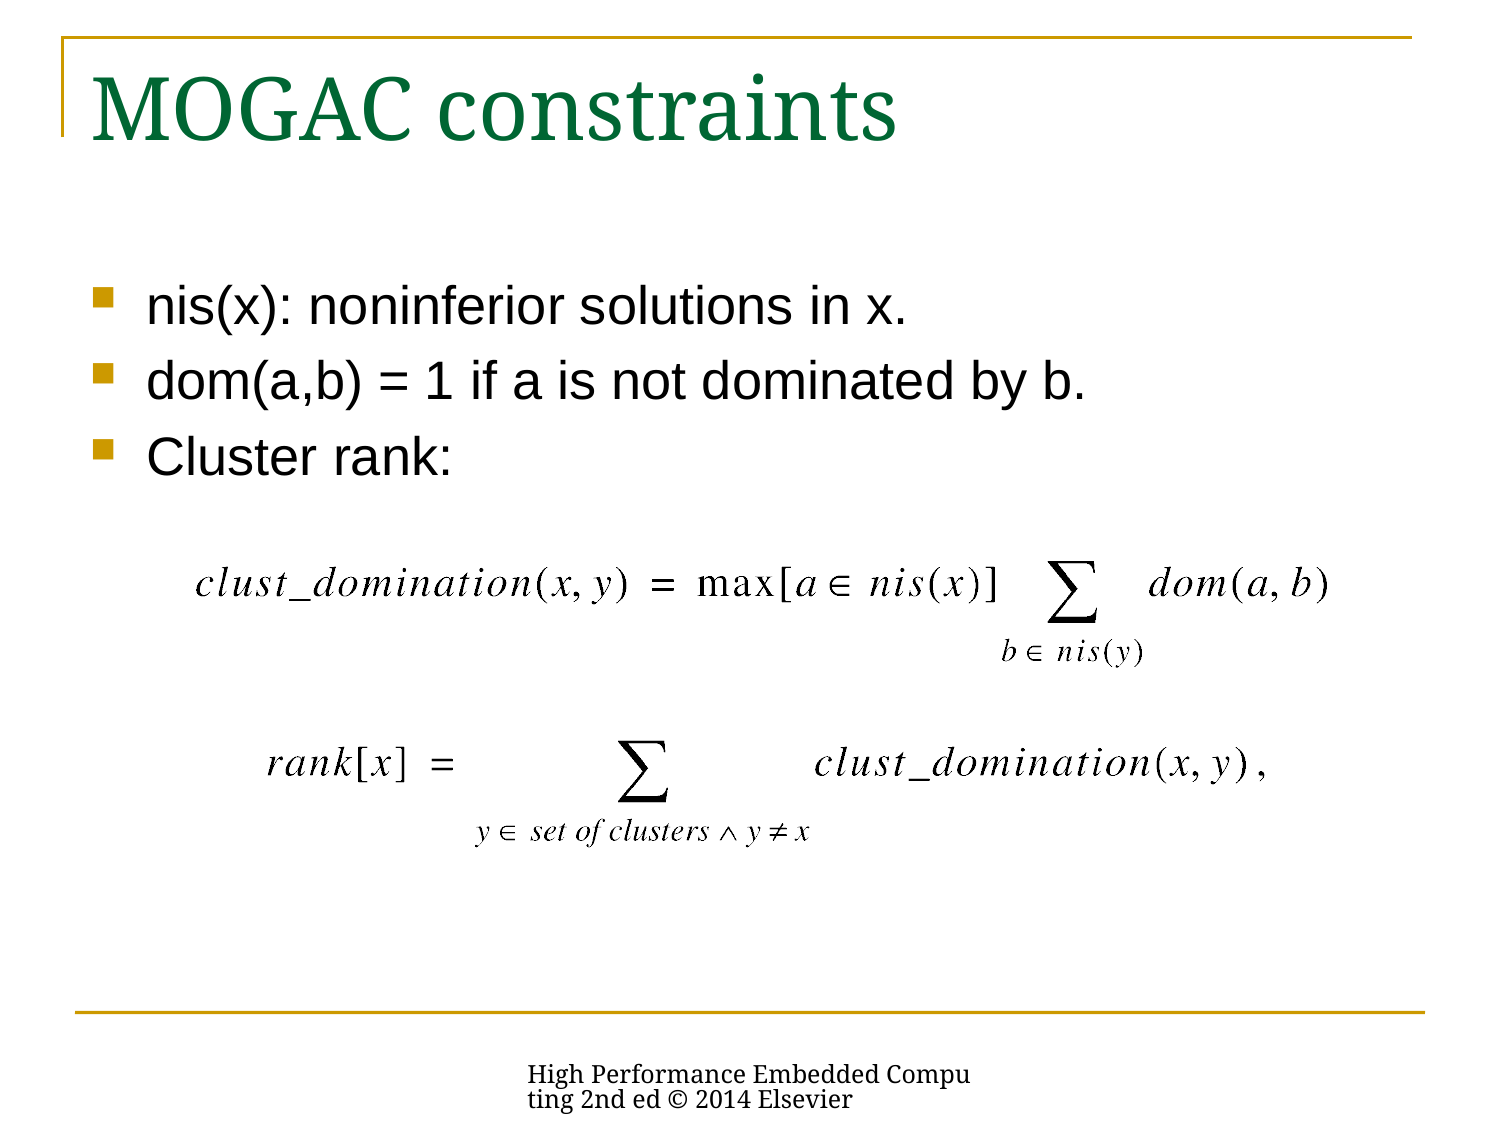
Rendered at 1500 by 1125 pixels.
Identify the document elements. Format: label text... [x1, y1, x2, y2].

footer High Performance Embedded Computing 2nd ed © 2014 Elsevier [512, 1025, 988, 1100]
title MOGAC constraints [75, 45, 1425, 233]
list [162, 524, 1338, 864]
list nis(x): noninferior solutions in x. dom(a,b) = 1 if a is not dominated by b. Cluster rank: [75, 262, 1425, 1006]
